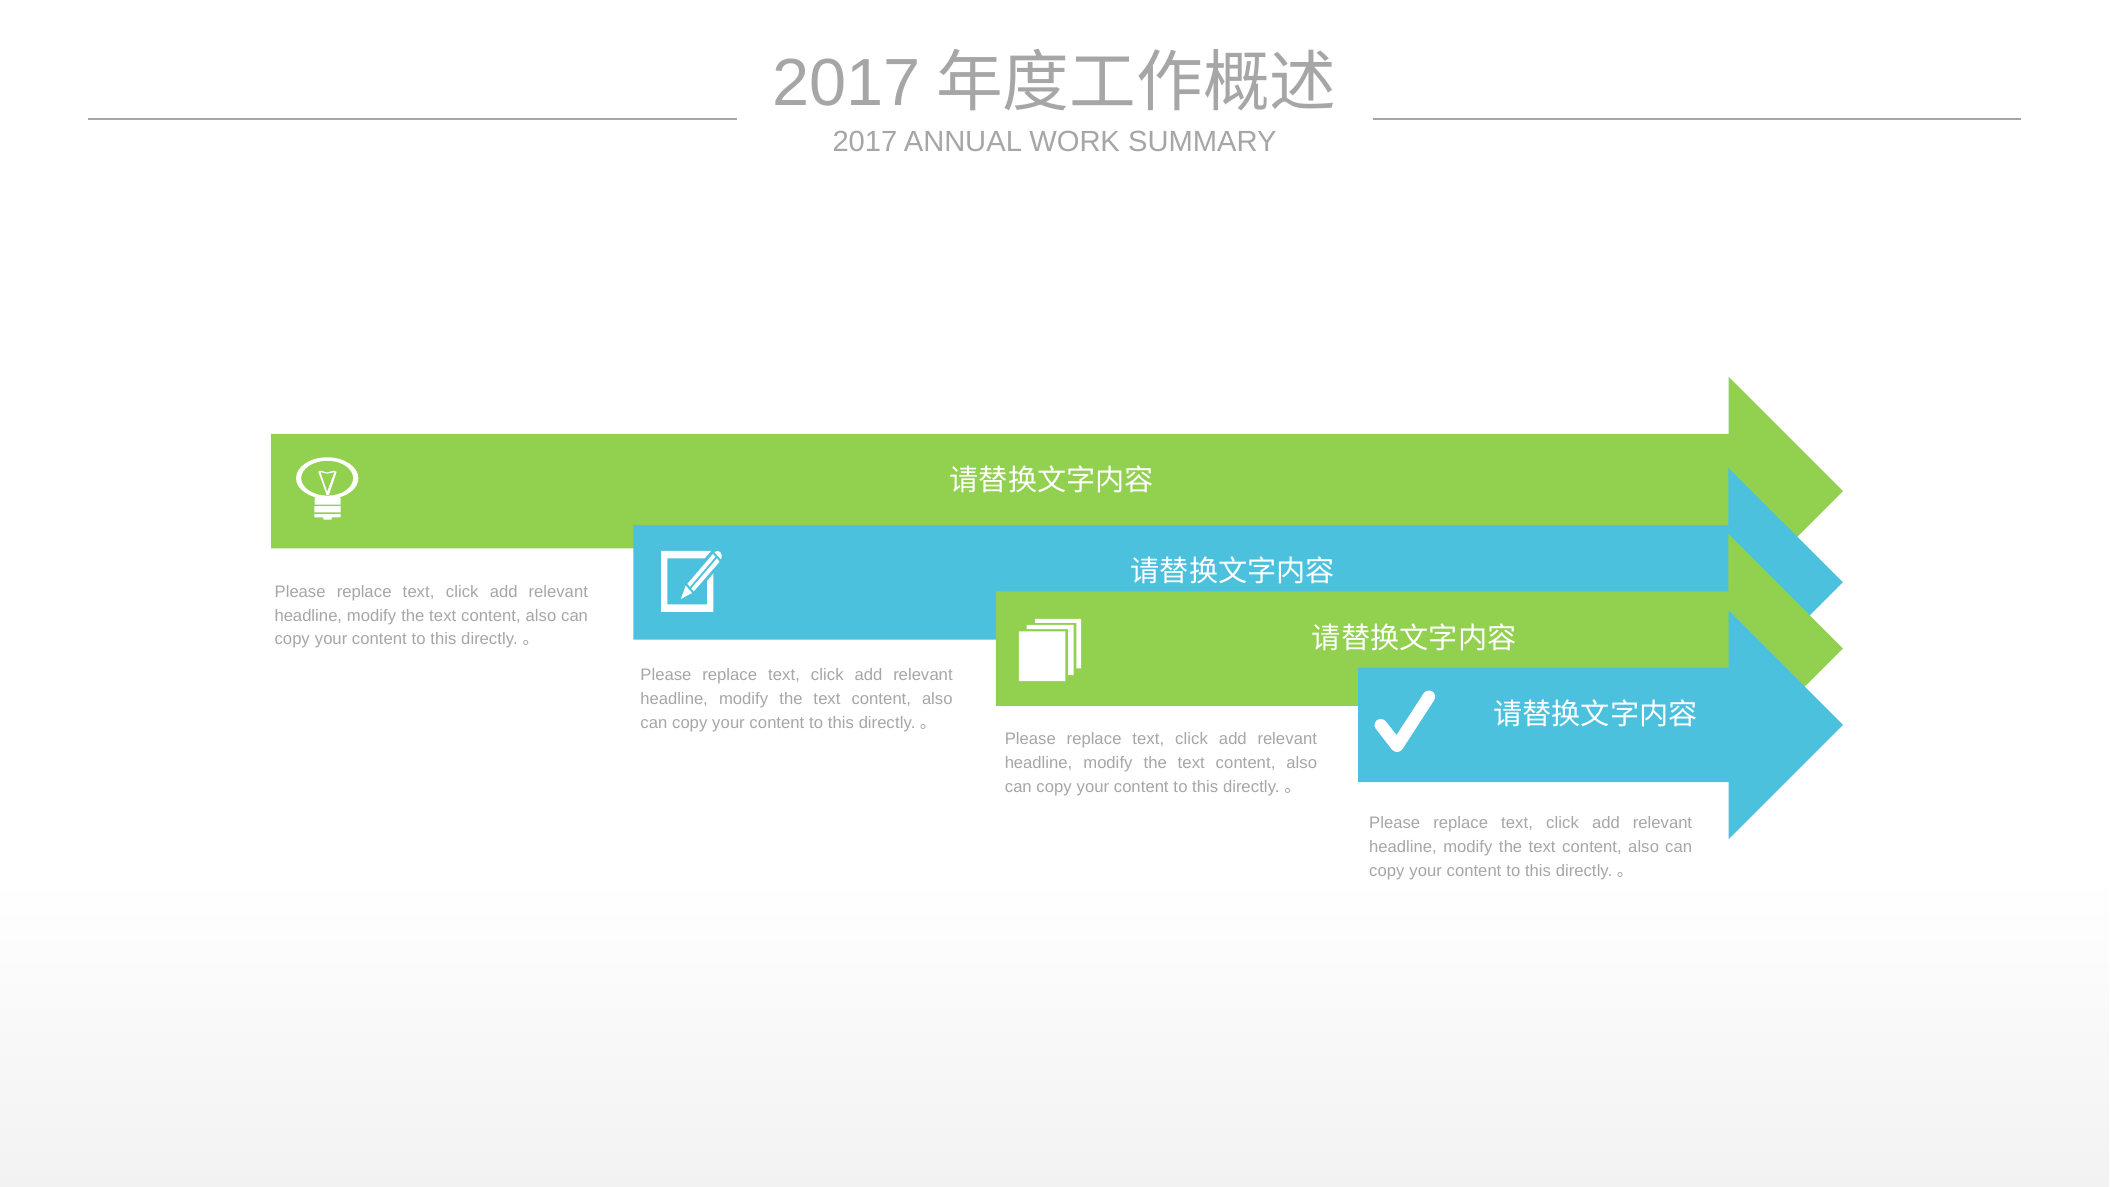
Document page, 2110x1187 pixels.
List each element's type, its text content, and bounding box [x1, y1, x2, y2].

text_box 请替换文字内容 [270, 374, 1845, 550]
text_box Please replace text, click add relevant headline, modify the text content, also can copy your content to this directly.。 [258, 568, 605, 657]
text_box Please replace text, click add relevant headline, modify the text content, also can copy your content to this directly.。 [989, 716, 1334, 804]
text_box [661, 549, 724, 612]
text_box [296, 457, 359, 520]
text_box 请替换文字内容 [1357, 607, 1845, 842]
text_box Please replace text, click add relevant headline, modify the text content, also can copy your content to this directly.。 [1353, 800, 1709, 888]
text_box Please replace text, click add relevant headline, modify the text content, also can copy your content to this directly.。 [624, 652, 969, 740]
text_box 请替换文字内容 [994, 531, 1845, 707]
text_box [1374, 690, 1436, 753]
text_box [1019, 618, 1082, 682]
text_box 请替换文字内容 [632, 465, 1845, 641]
text_box 2017年度工作概述 [730, 38, 1379, 119]
text_box 2017 ANNUAL WORK SUMMARY [824, 122, 1285, 158]
